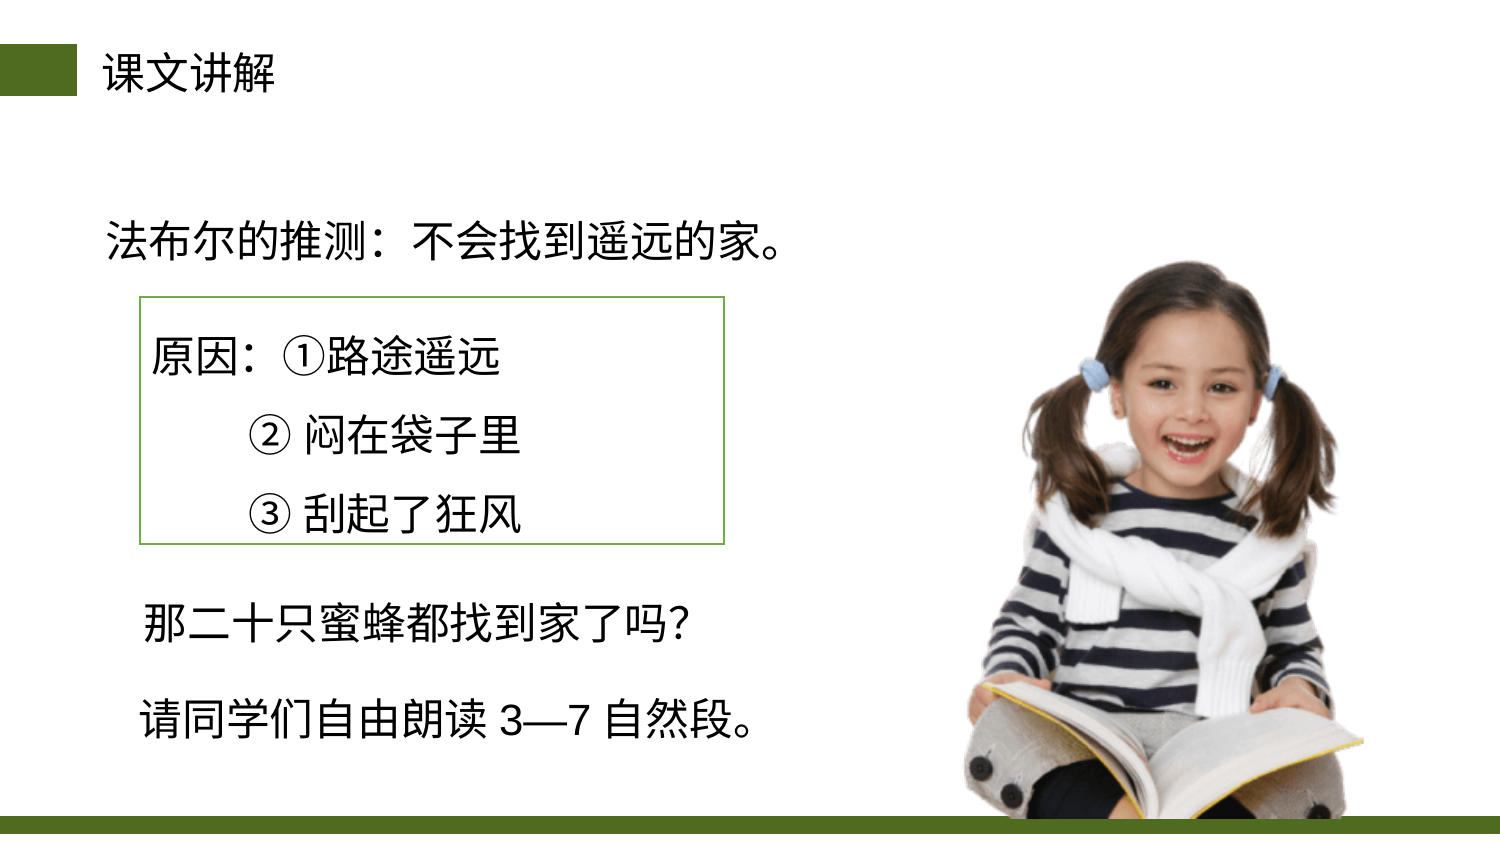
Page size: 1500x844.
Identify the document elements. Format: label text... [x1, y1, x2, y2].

text_box 课文讲解 [90, 40, 368, 104]
text_box 请同学们自由朗读3—7自然段。 [127, 685, 756, 750]
text_box 法布尔的推测：不会找到遥远的家。 [93, 207, 817, 272]
text_box 原因：①路途遥远 ②闷在袋子里 ③刮起了狂风 [139, 296, 725, 545]
picture [946, 254, 1373, 819]
text_box 那二十只蜜蜂都找到家了吗？ [132, 590, 759, 654]
